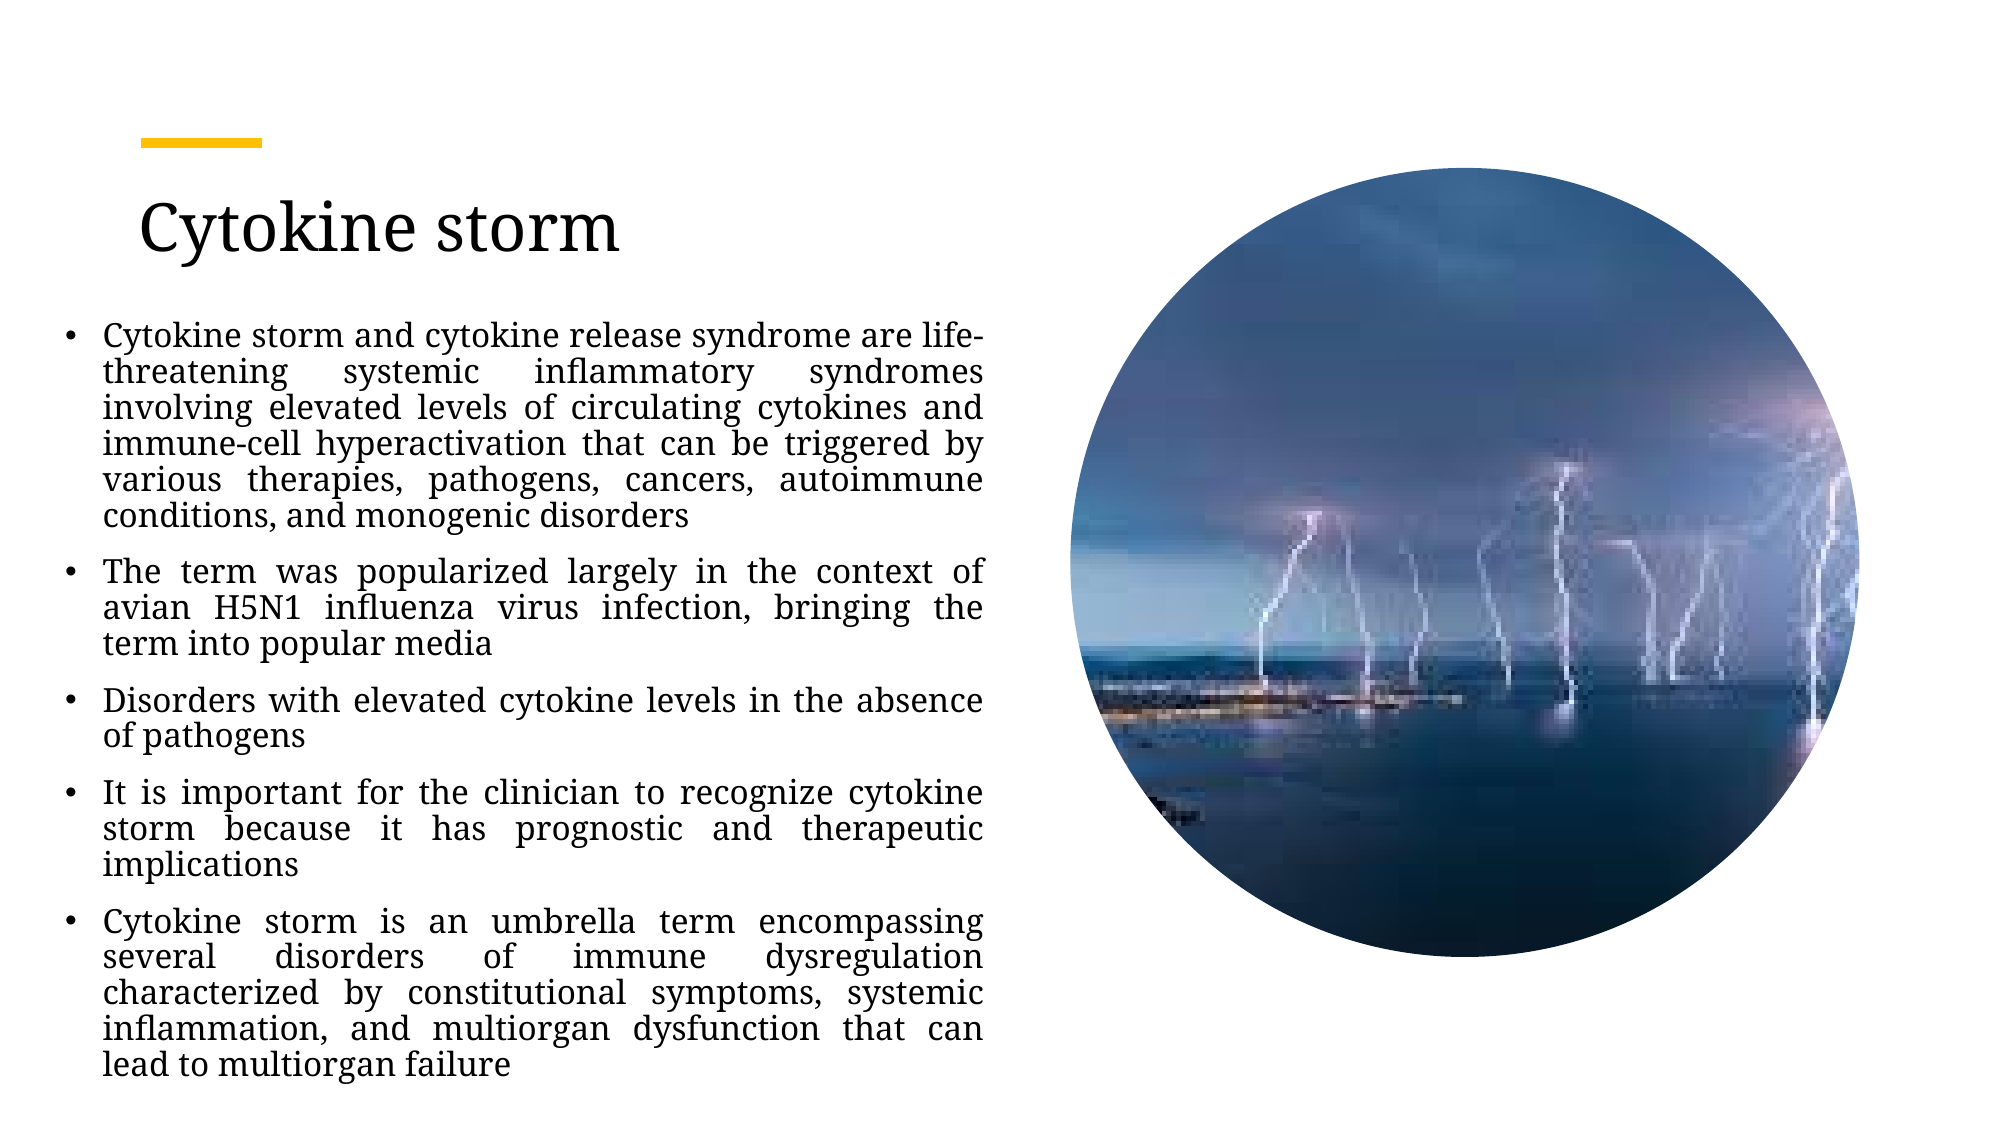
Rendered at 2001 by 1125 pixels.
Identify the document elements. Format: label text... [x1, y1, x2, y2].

list Cytokine storm and cytokine release syndrome are life-threatening systemic inflammatory syndromes involving elevated levels of circulating cytokines and immune-cell hyperactivation that can be triggered by various therapies, pathogens, cancers, autoimmune conditions, and monogenic disorders The term was popularized largely in the context of avian H5N1 influenza virus infection, bringing the term into popular media Disorders with elevated cytokine levels in the absence of pathogens It is important for the clinician to recognize cytokine storm because it has prognostic and therapeutic implications Cytokine storm is an umbrella term encompassing several disorders of immune dysregulation characterized by constitutional symptoms, systemic inflammation, and multiorgan dysfunction that can lead to multiorgan failure [50, 311, 1000, 1101]
title Cytokine storm [123, 186, 919, 311]
picture [1070, 167, 1860, 957]
